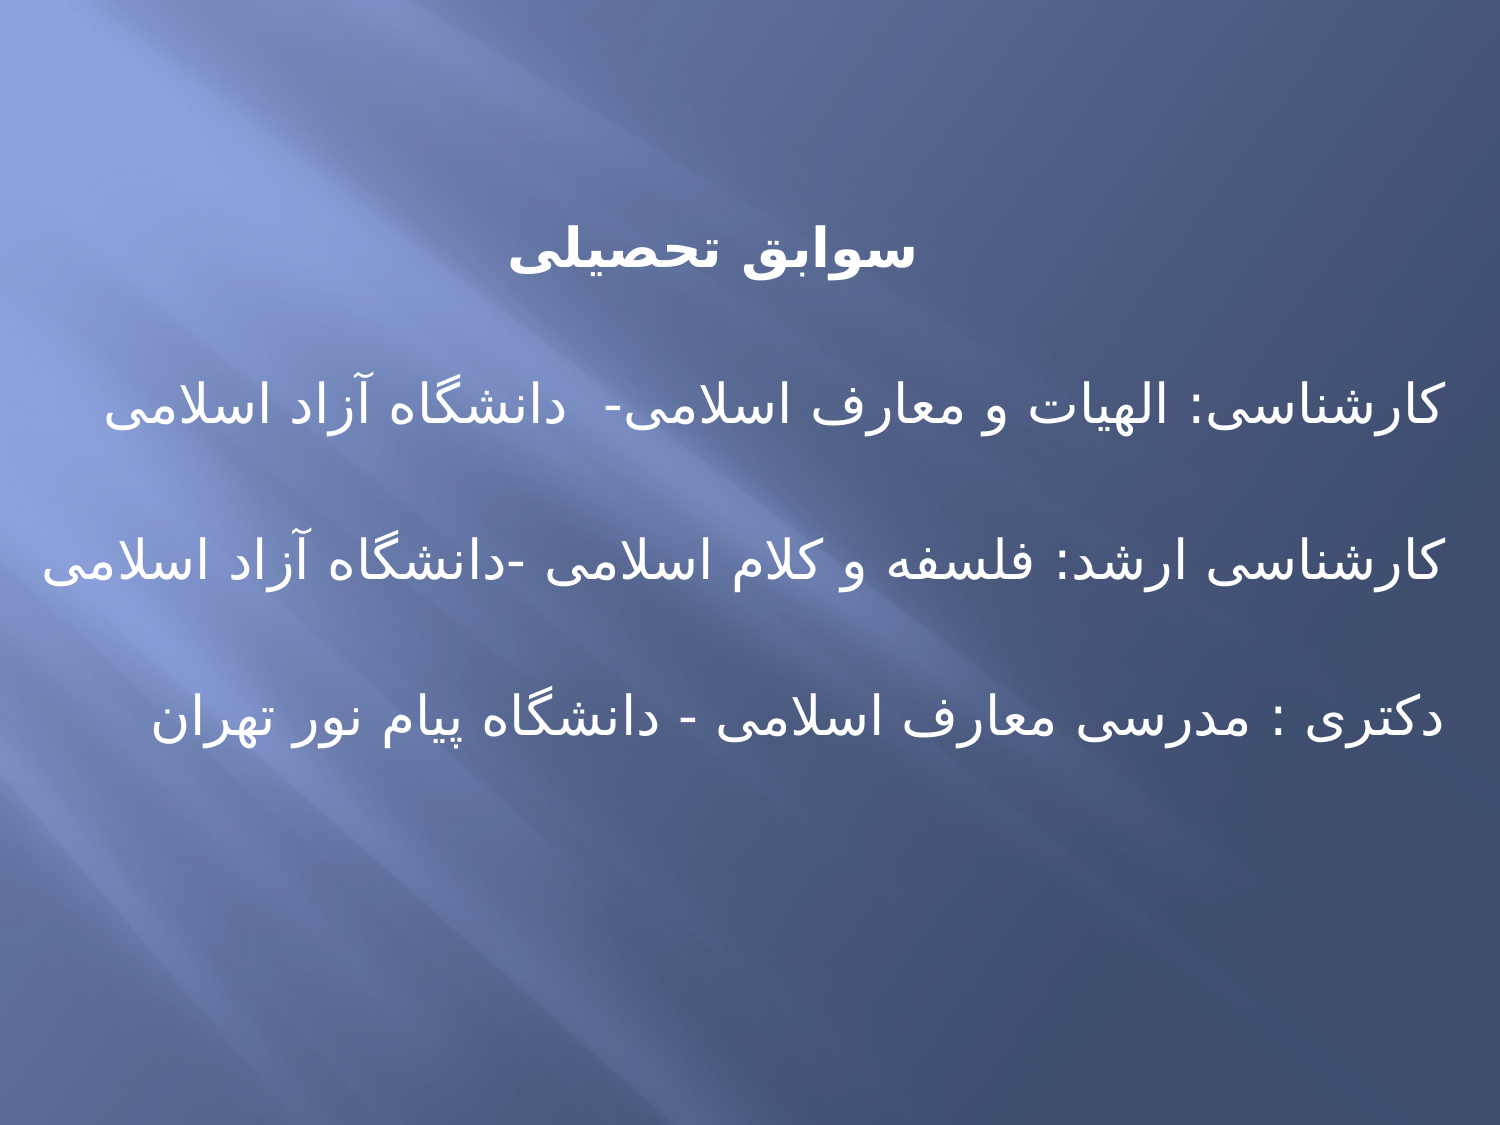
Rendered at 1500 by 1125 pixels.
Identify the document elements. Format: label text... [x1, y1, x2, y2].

text_box سوابق تحصیلی کارشناسی: الهیات و معارف اسلامی- دانشگاه آزاد اسلامی کارشناسی ارشد: فلسفه و کلام اسلامی -دانشگاه آزاد اسلامی دکتری : مدرسی معارف اسلامی - دانشگاه پیام نور تهران [0, 74, 1450, 978]
